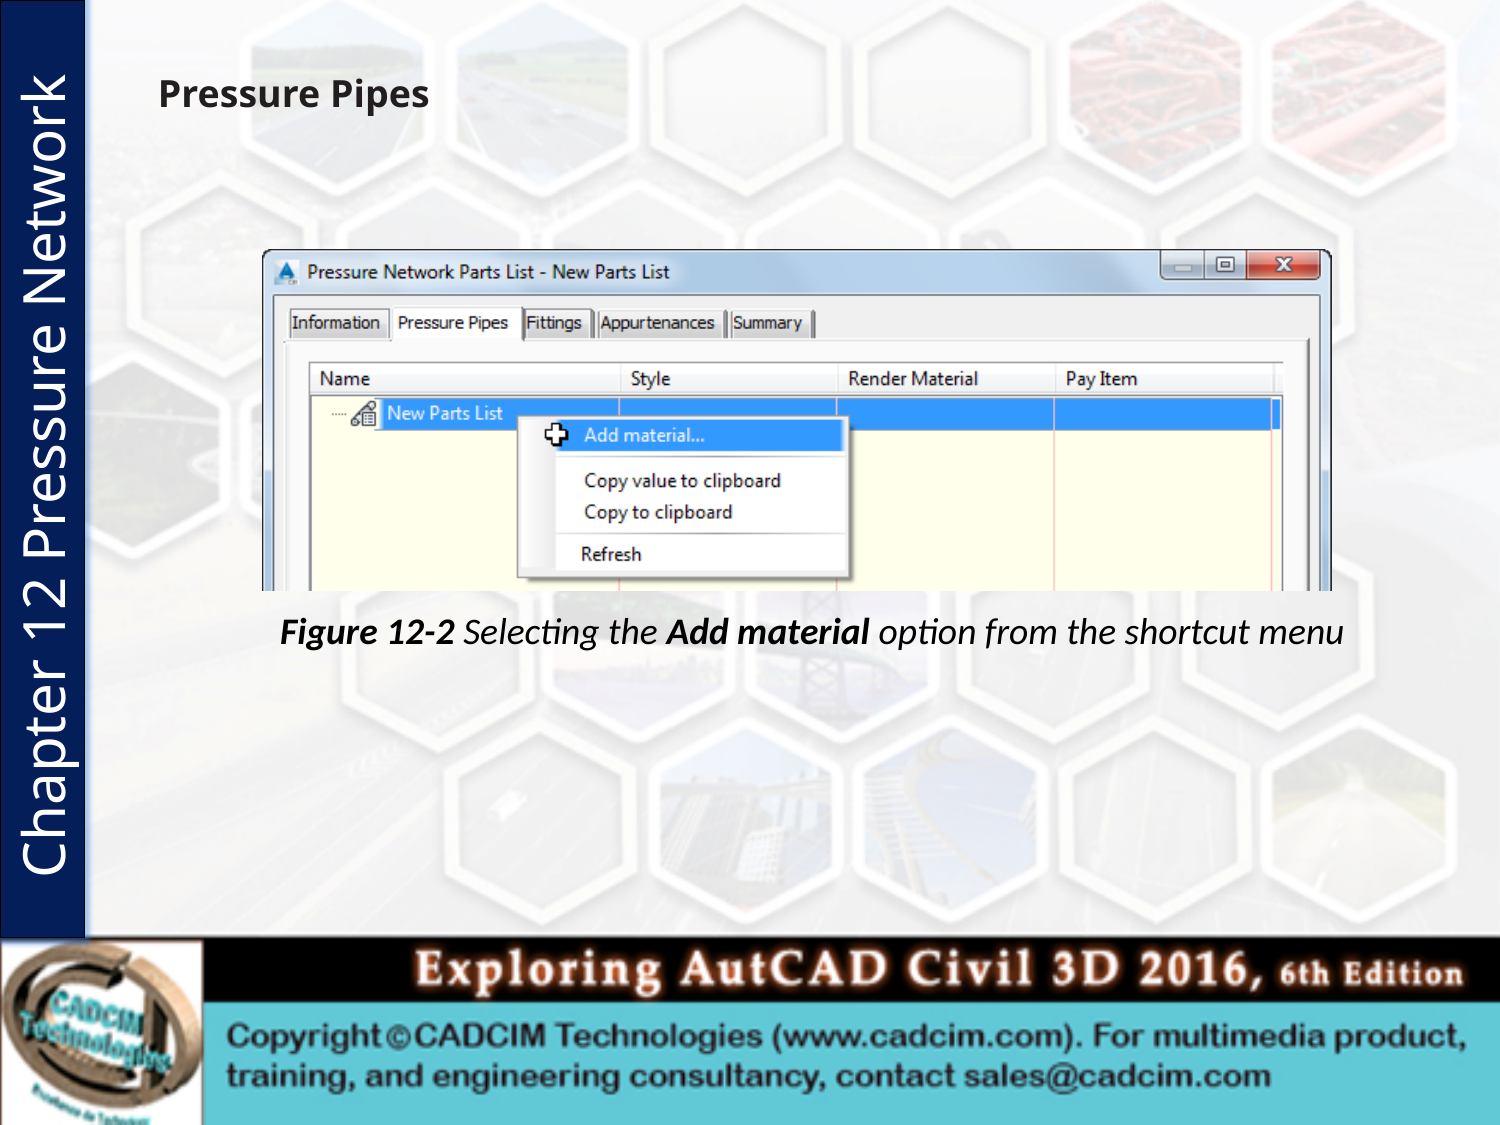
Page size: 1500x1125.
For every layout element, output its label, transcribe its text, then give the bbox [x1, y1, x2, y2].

text_box Figure 12-2 Selecting the Add material option from the shortcut menu [200, 599, 1425, 660]
text_box Chapter 12 Pressure Network [0, 0, 85, 938]
text_box Pressure Pipes [143, 62, 894, 123]
picture [0, 0, 1500, 1125]
